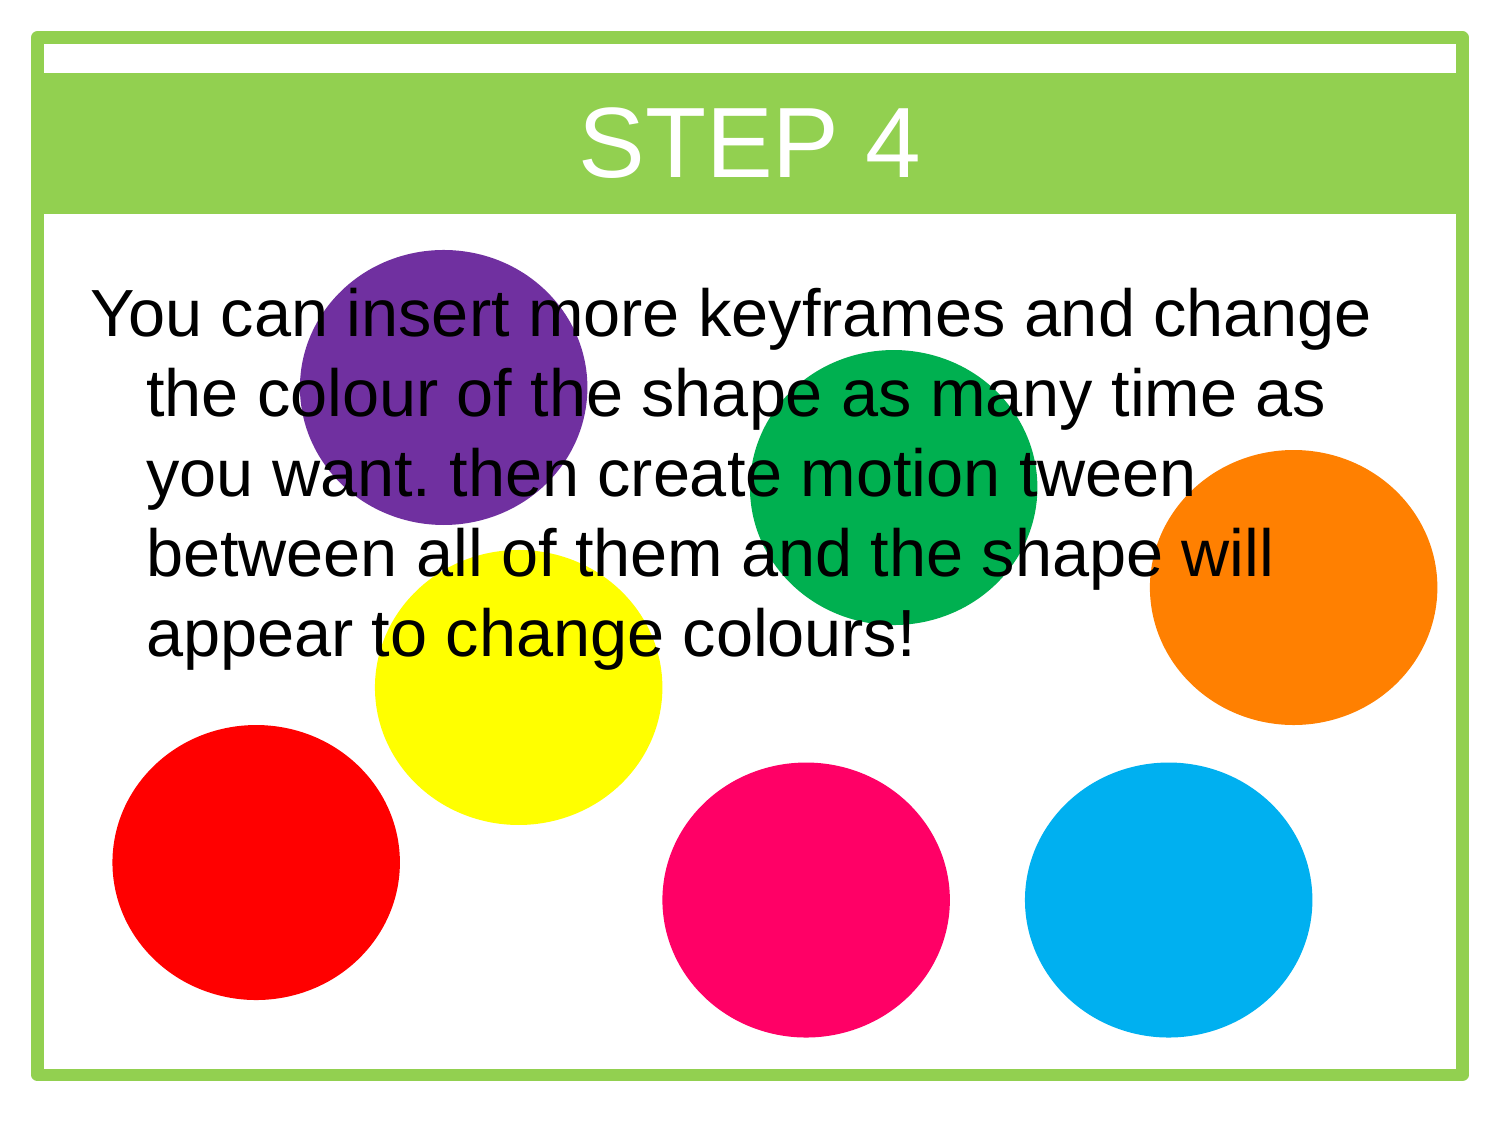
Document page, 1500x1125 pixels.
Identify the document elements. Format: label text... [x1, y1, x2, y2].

text_box [1229, 713, 1358, 728]
text_box [1022, 760, 1315, 1040]
text_box [110, 722, 403, 1003]
text_box [375, 713, 663, 828]
text_box [660, 760, 952, 1040]
text_box [1425, 526, 1440, 649]
title STEP 4 [75, 62, 1425, 213]
text_box [379, 247, 508, 262]
list You can insert more keyframes and change the colour of the shape as many time as you want. then create motion tween between all of them and the shape will appear to change colours! [75, 262, 1425, 713]
